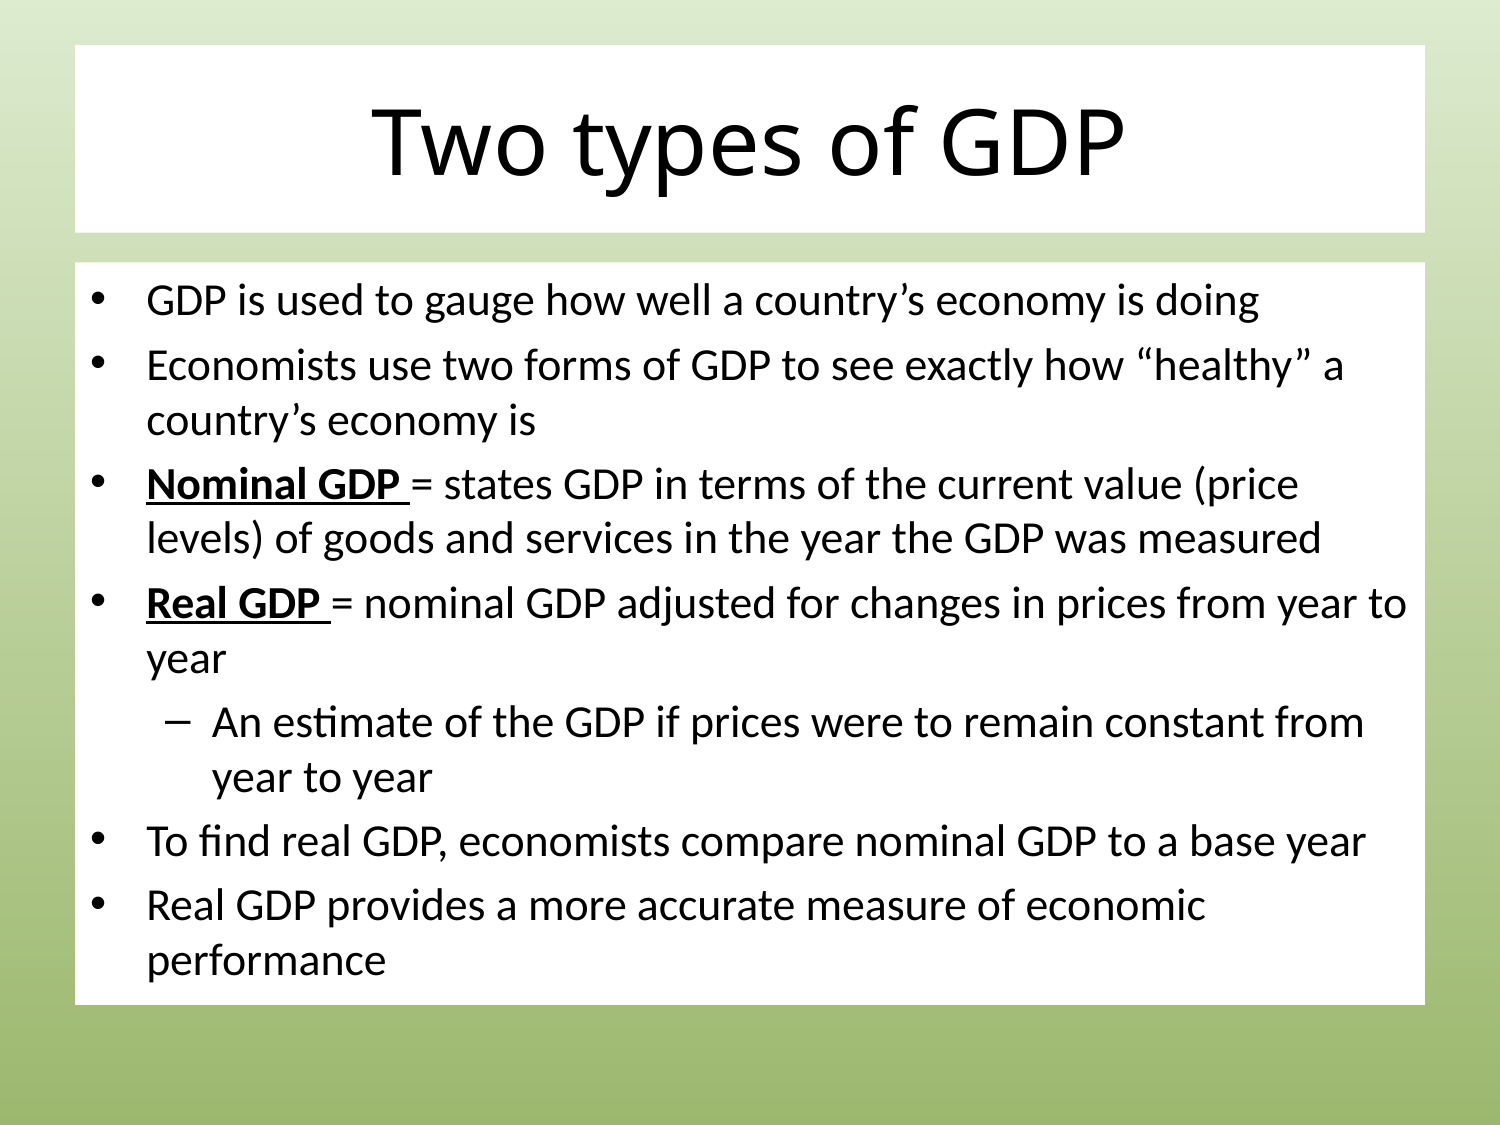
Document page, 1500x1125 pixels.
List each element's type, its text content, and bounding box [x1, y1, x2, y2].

title Two types of GDP [75, 45, 1425, 233]
list GDP is used to gauge how well a country’s economy is doing Economists use two forms of GDP to see exactly how “healthy” a country’s economy is Nominal GDP = states GDP in terms of the current value (price levels) of goods and services in the year the GDP was measured Real GDP = nominal GDP adjusted for changes in prices from year to year An estimate of the GDP if prices were to remain constant from year to year To find real GDP, economists compare nominal GDP to a base year Real GDP provides a more accurate measure of economic performance [75, 262, 1425, 1005]
